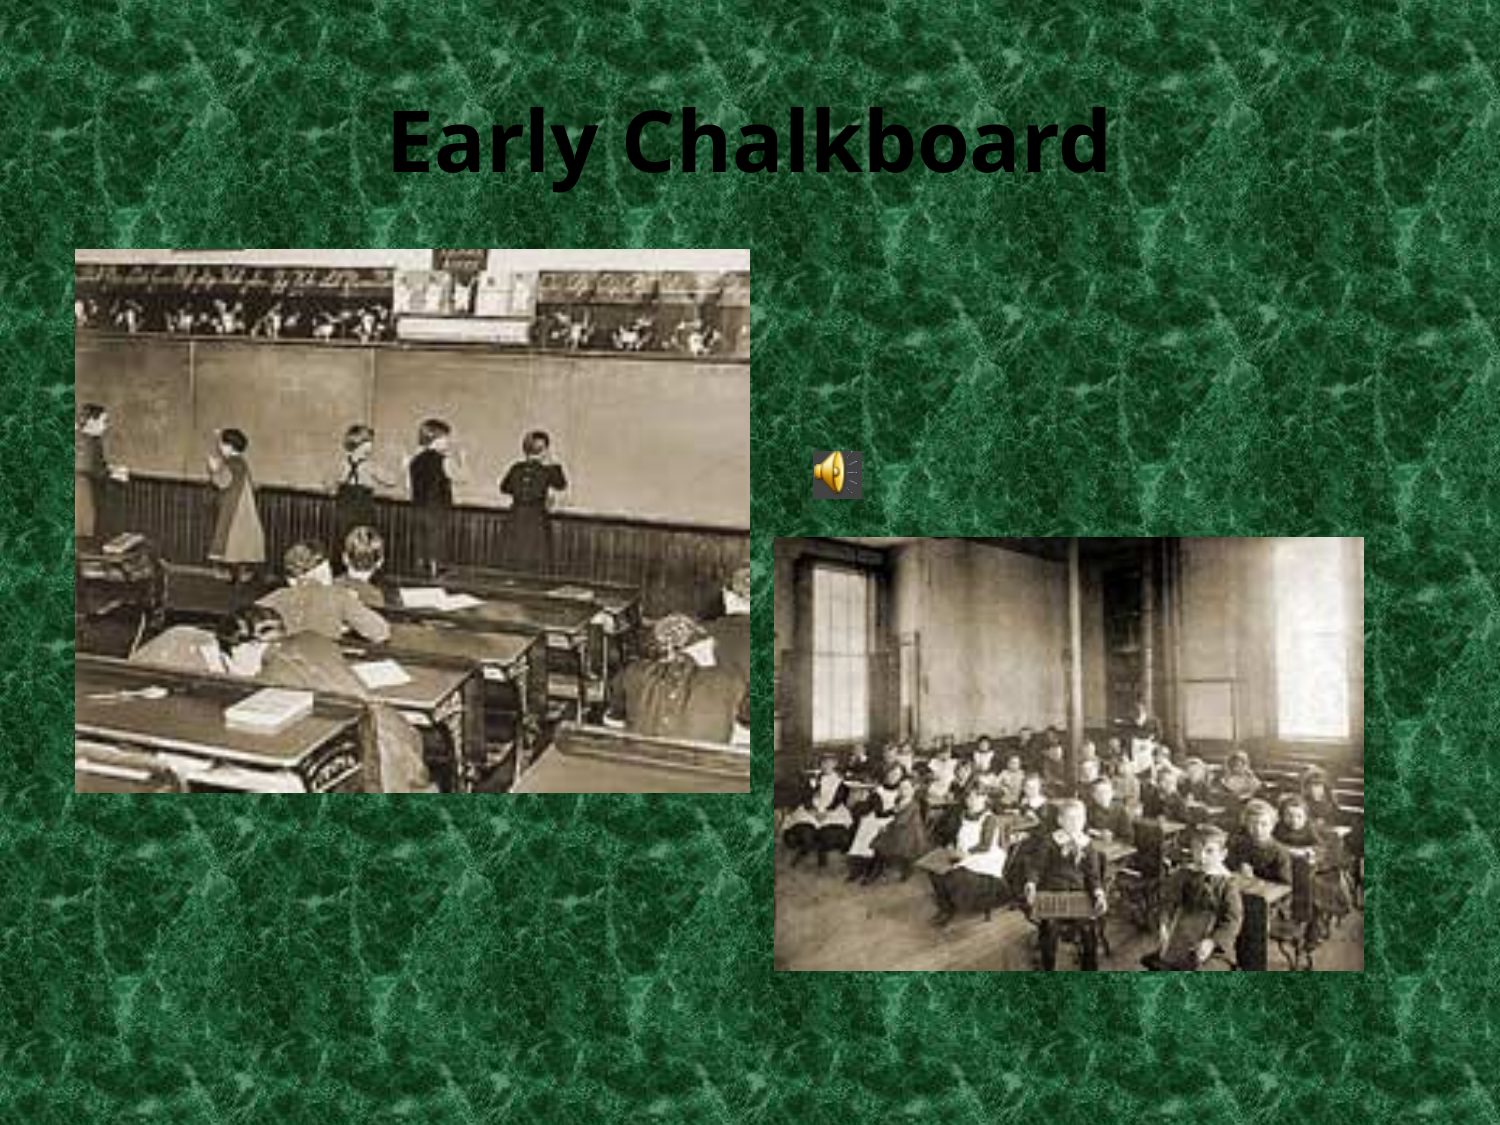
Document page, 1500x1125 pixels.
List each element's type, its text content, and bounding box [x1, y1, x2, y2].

picture [0, 0, 1500, 1125]
title Early Chalkboard [75, 45, 1425, 233]
